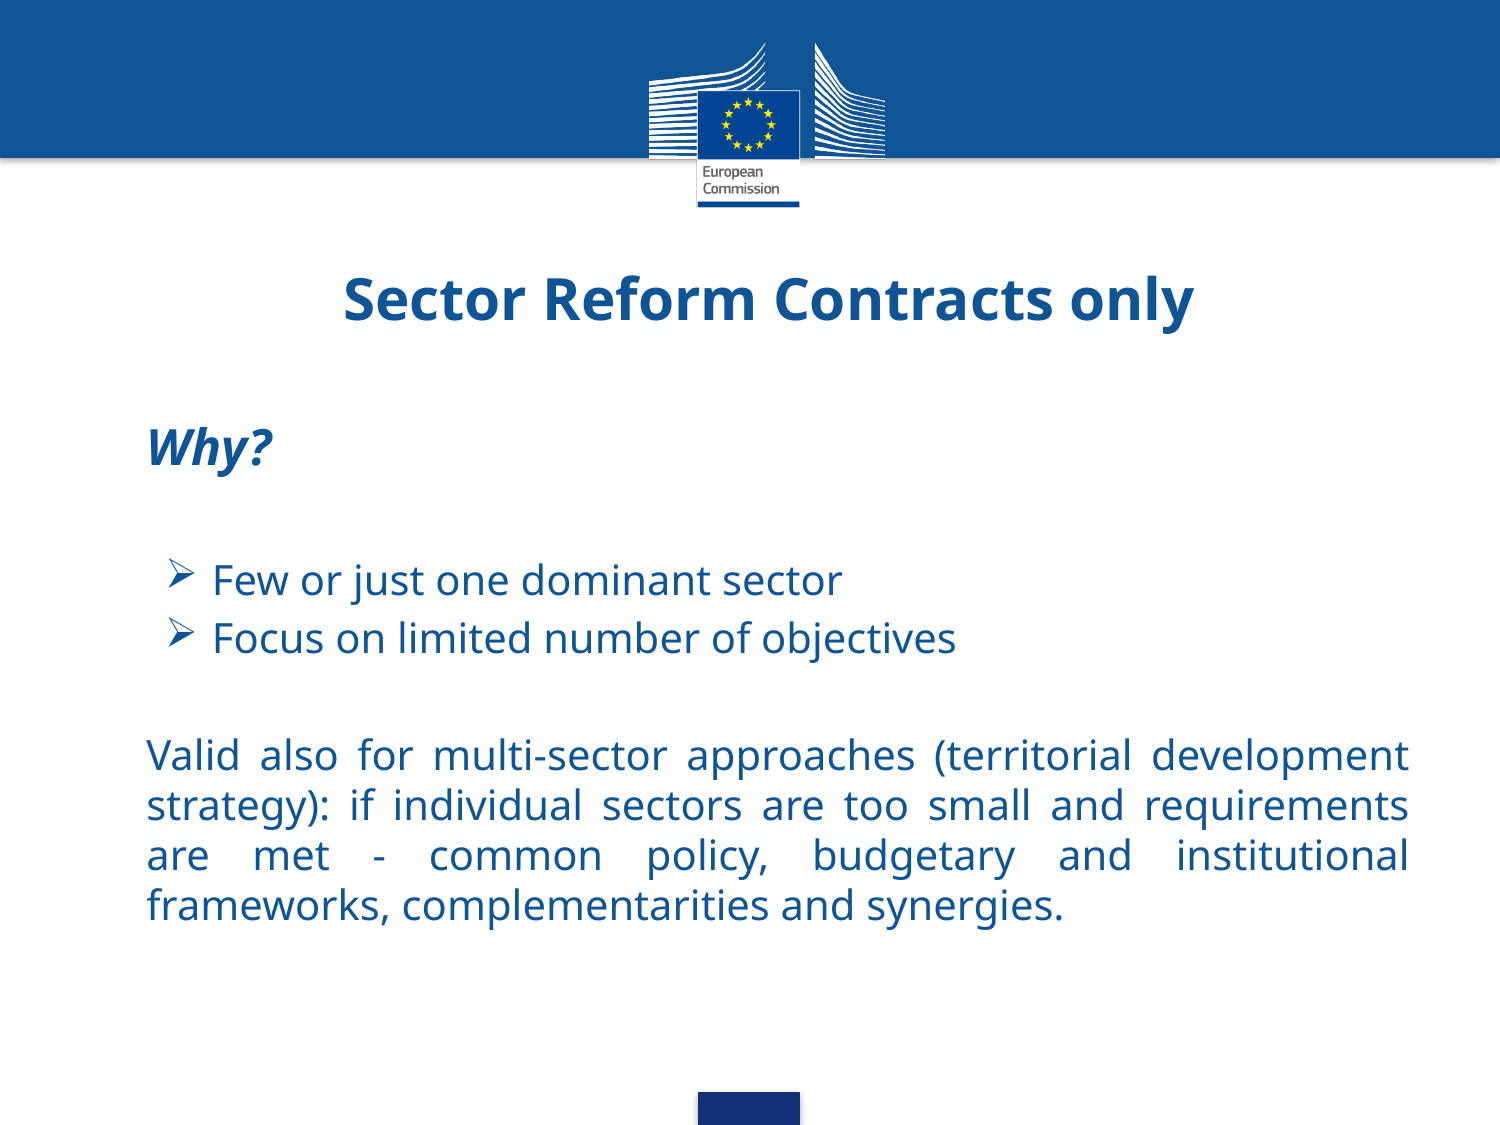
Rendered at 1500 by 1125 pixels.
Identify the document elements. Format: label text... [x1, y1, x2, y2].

picture [649, 42, 885, 208]
list Why? Few or just one dominant sector Focus on limited number of objectives Valid also for multi-sector approaches (territorial development strategy): if individual sectors are too small and requirements are met - common policy, budgetary and institutional frameworks, complementarities and synergies. [74, 337, 1426, 1036]
title Sector Reform Contracts only [64, 219, 1416, 374]
